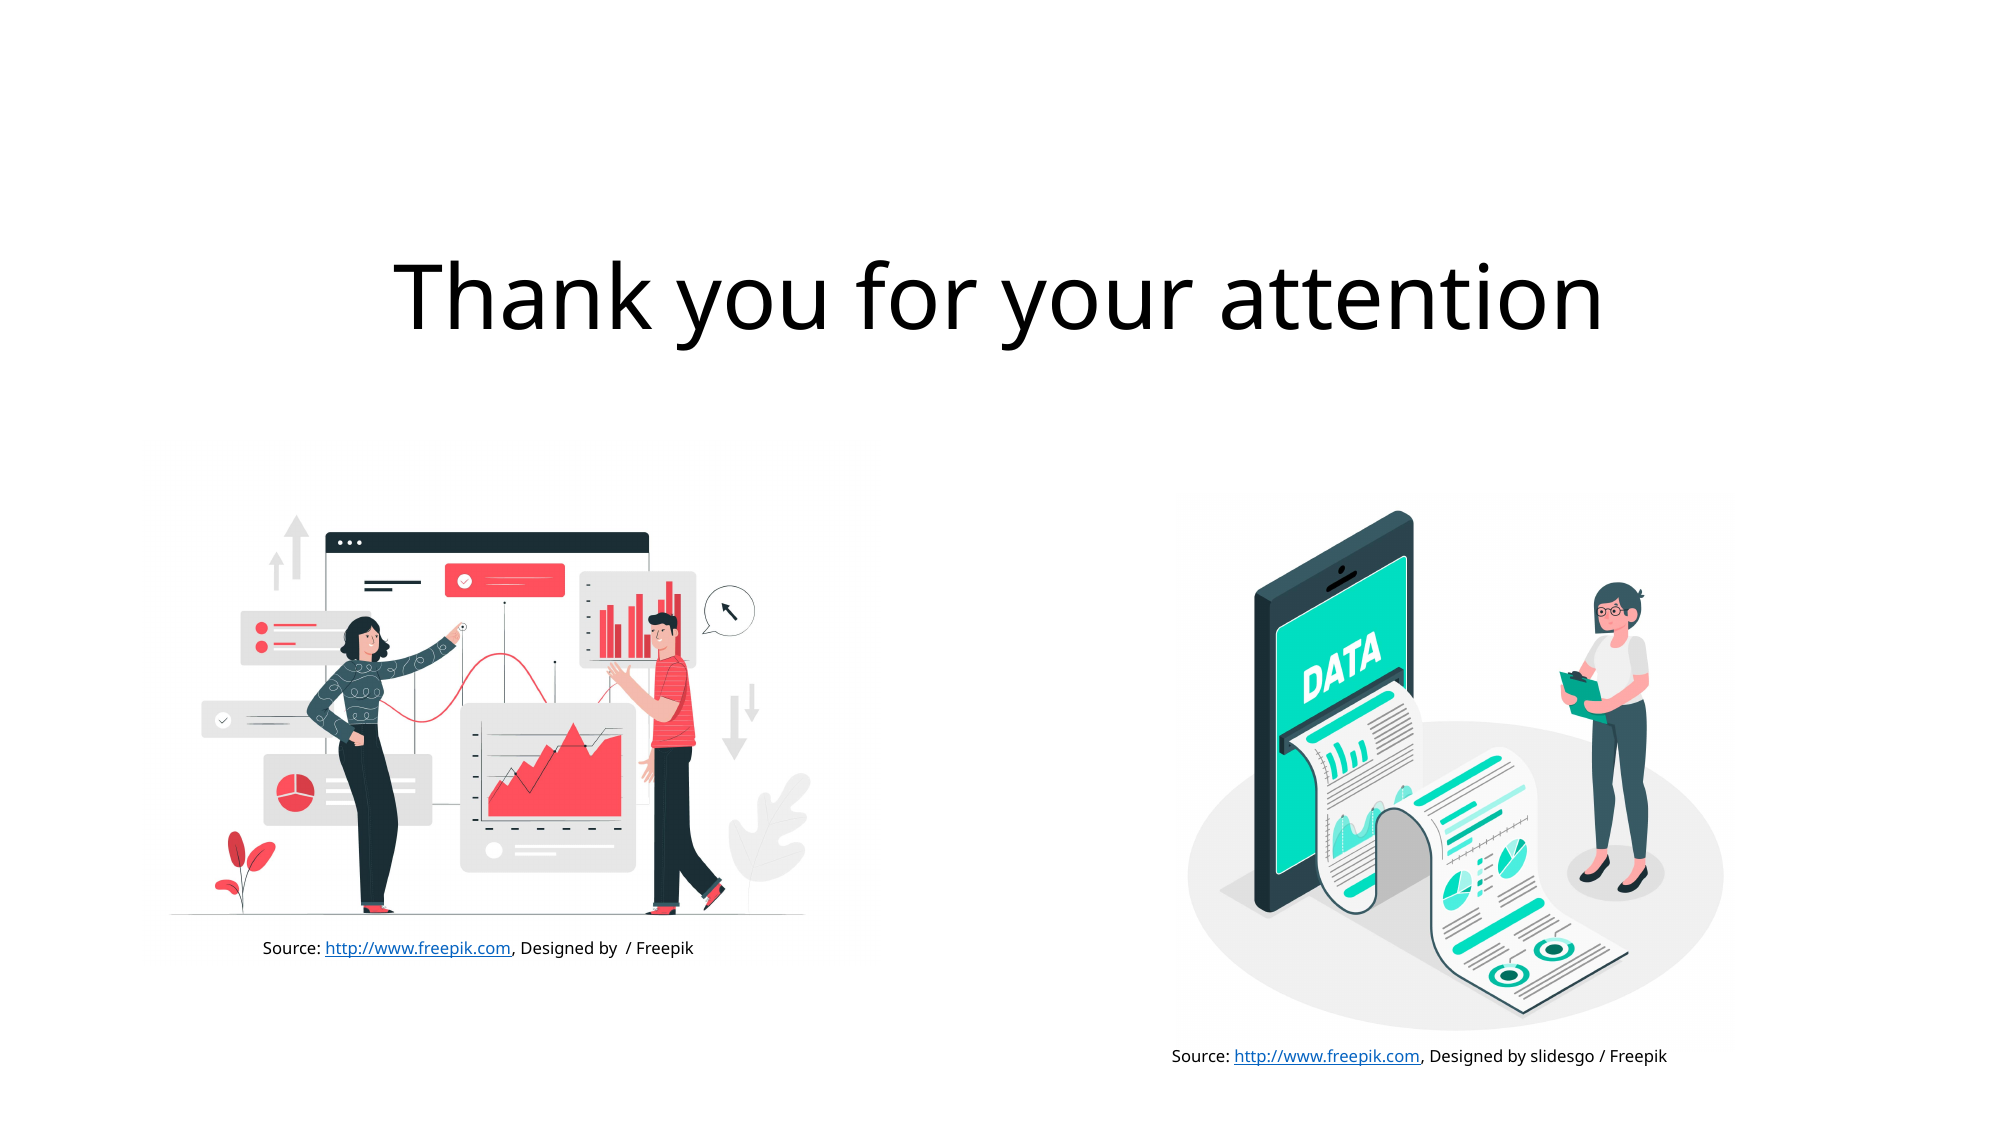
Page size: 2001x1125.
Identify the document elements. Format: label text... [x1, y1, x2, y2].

picture [1176, 493, 1735, 1052]
picture [142, 440, 881, 966]
title Thank you for your attention [187, 242, 1813, 357]
text_box Source: http://www.freepik.com, Designed by slidesgo / Freepik [1157, 1038, 1754, 1077]
